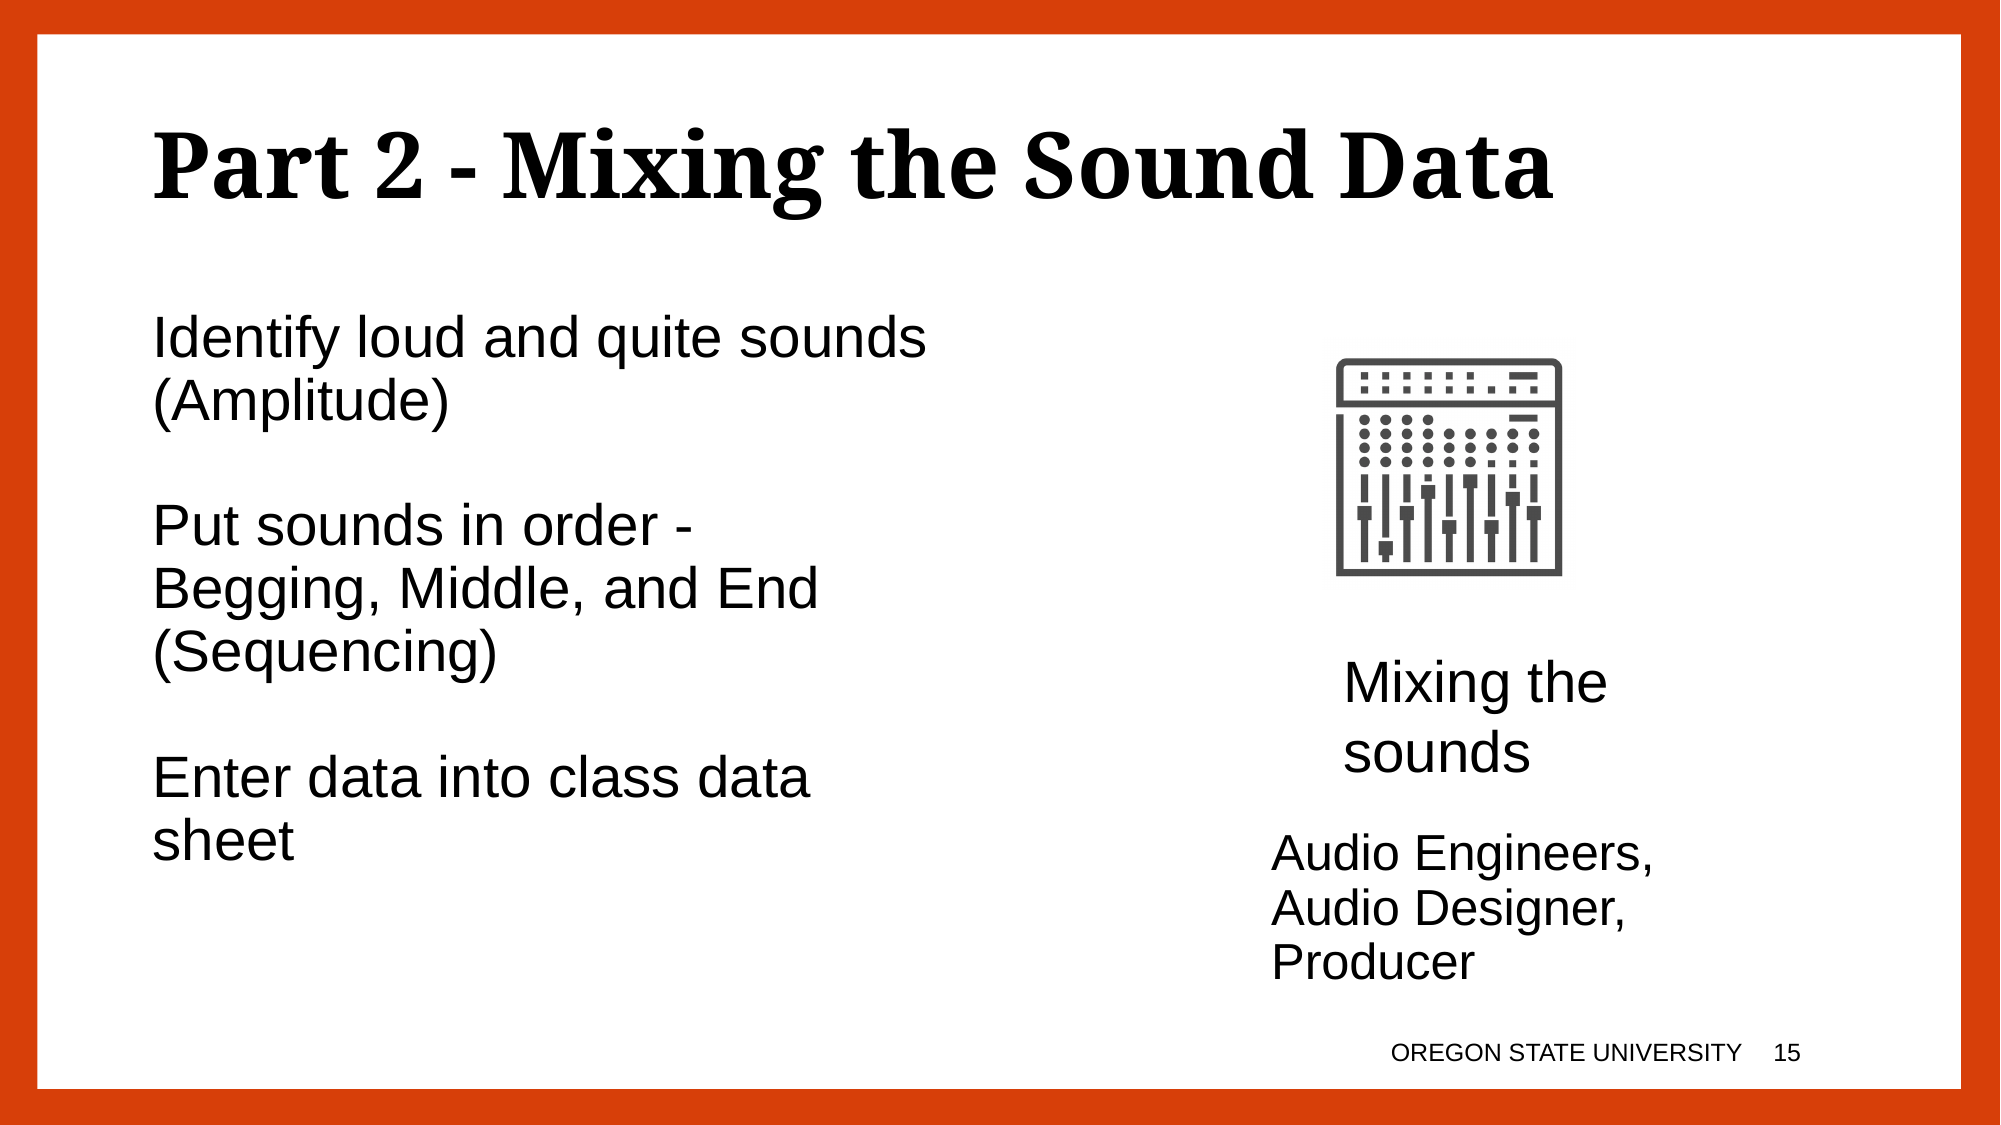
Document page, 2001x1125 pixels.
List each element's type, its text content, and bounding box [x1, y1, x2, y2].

text_box Mixing the sounds [1328, 628, 1657, 738]
picture [1322, 337, 1576, 591]
list Audio Engineers, Audio Designer, Producer [1226, 819, 1672, 1014]
list Identify loud and quite sounds (Amplitude) Put sounds in order - Begging, Middle, and End (Sequencing) Enter data into class data sheet [137, 299, 988, 1014]
footer OREGON STATE UNIVERSITY [662, 1021, 1758, 1082]
slide_number 14 [1758, 1021, 1863, 1082]
title Part 2 - Mixing the Sound Data [137, 59, 1863, 278]
